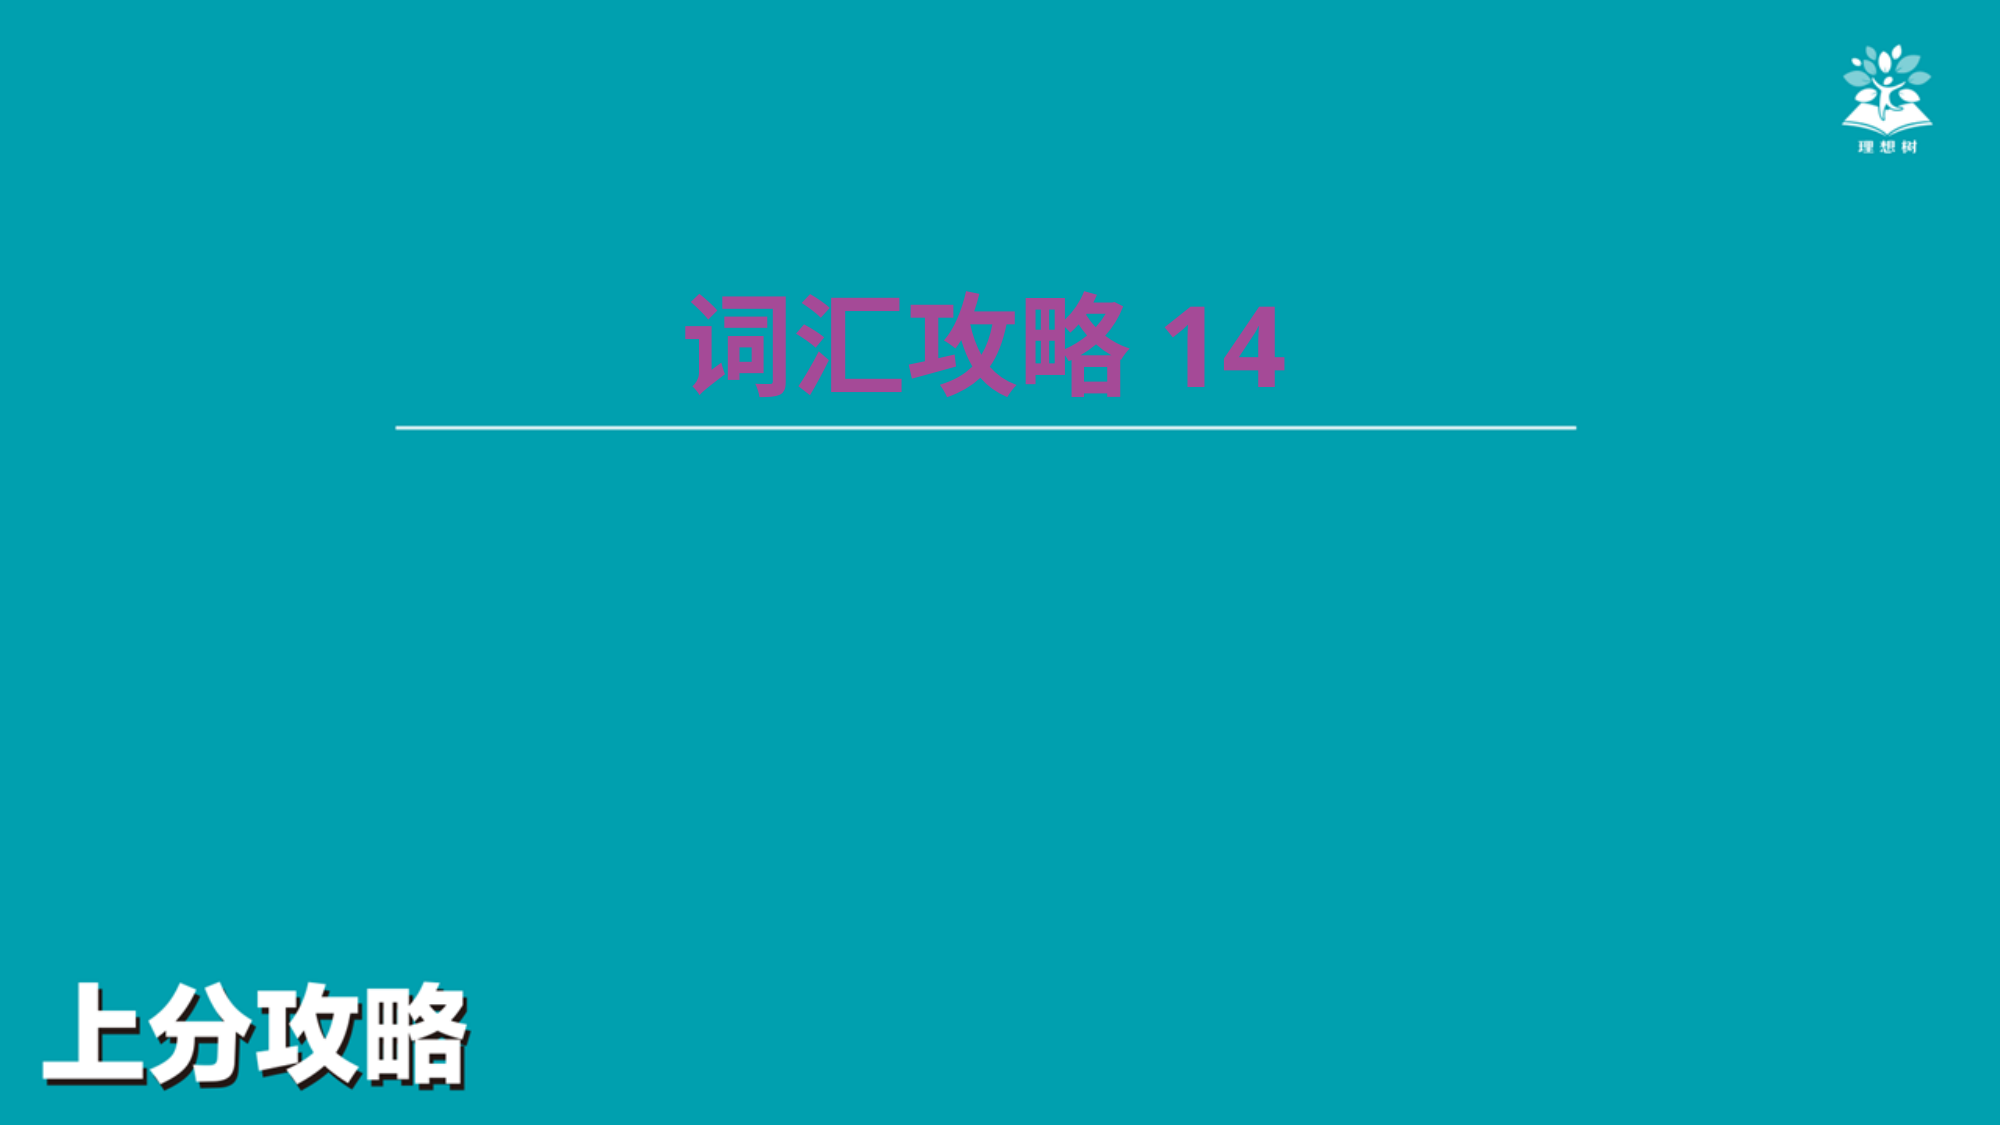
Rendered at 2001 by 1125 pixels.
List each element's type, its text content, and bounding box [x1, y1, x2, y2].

picture [0, 0, 2000, 1125]
text_box 词汇攻略14 [391, 265, 1577, 417]
